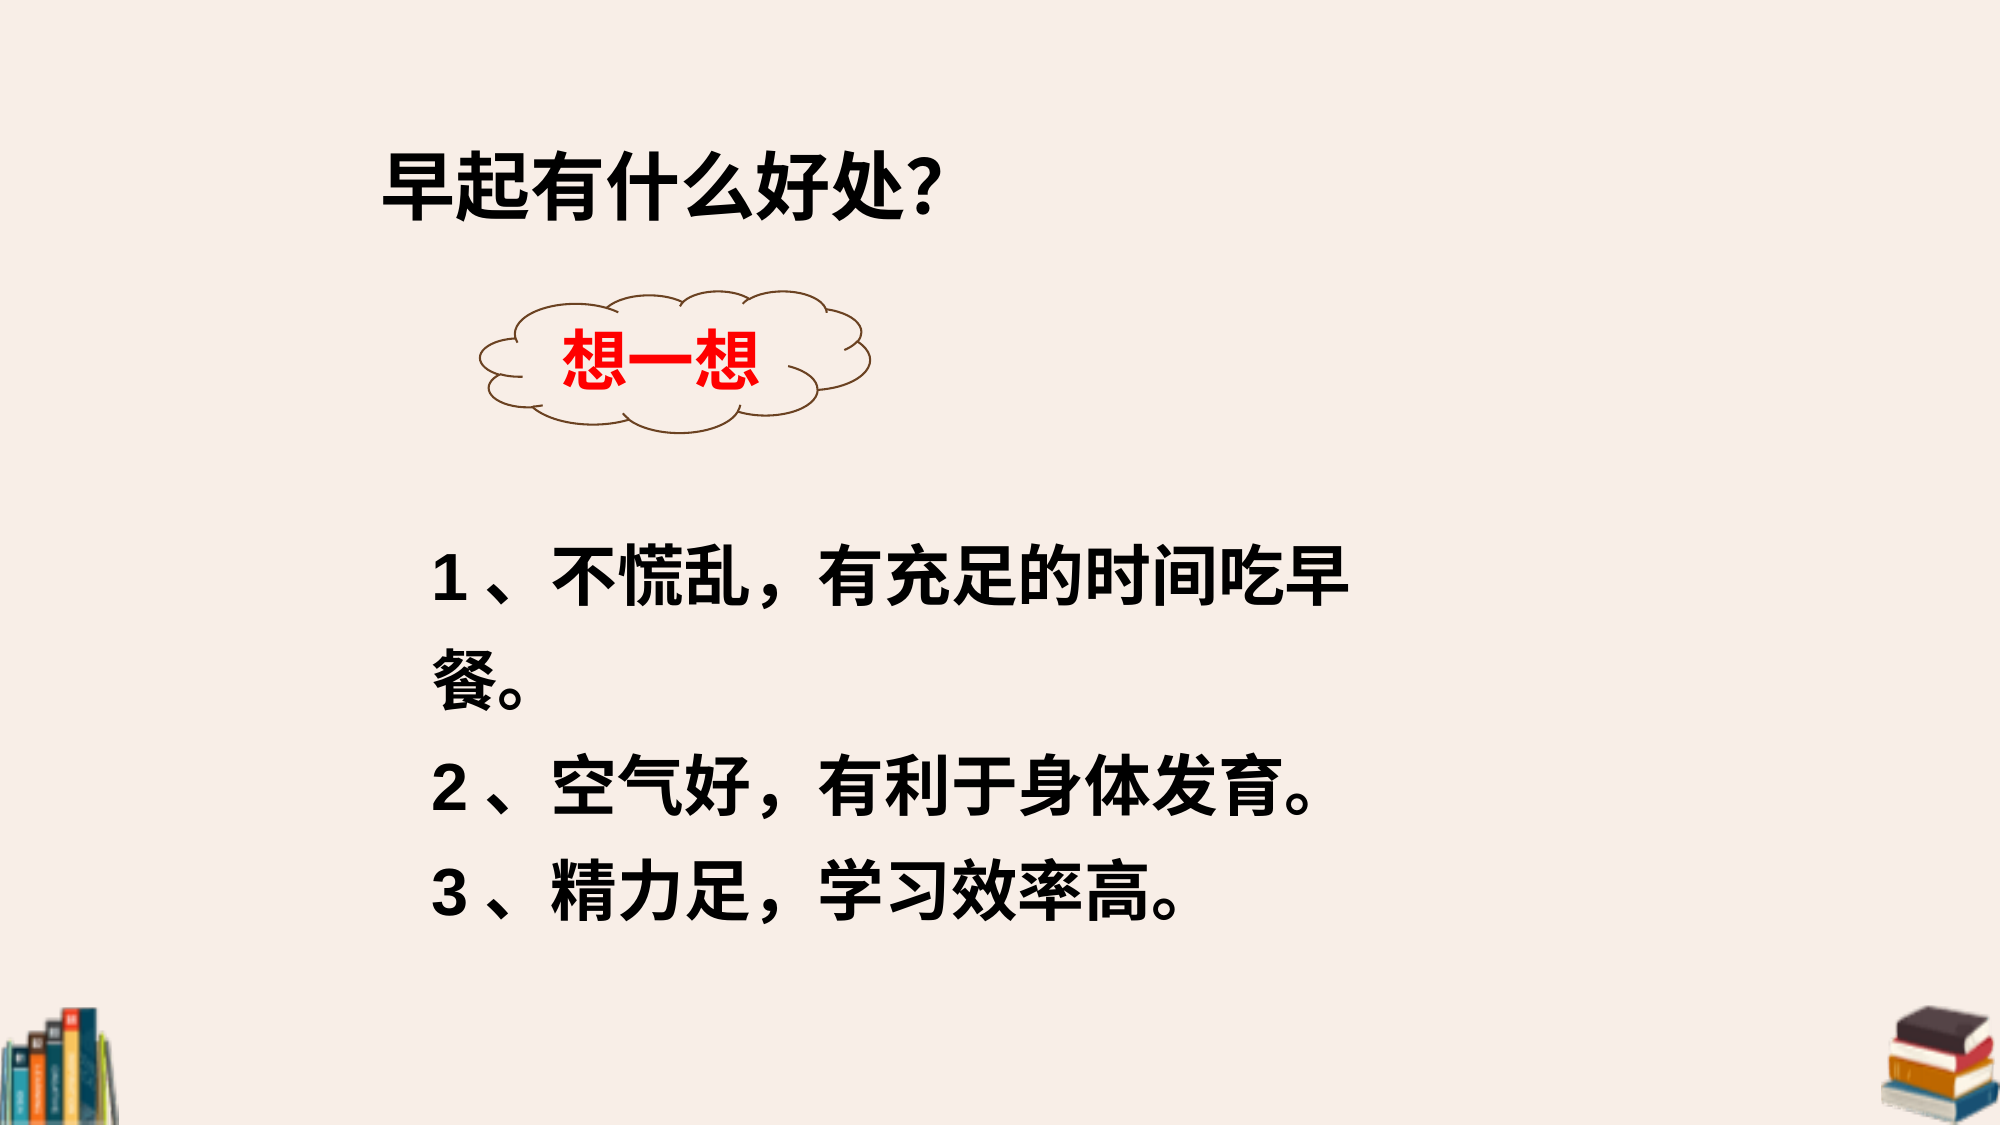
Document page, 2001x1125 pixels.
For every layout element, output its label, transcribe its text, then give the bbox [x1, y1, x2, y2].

text_box 1、不慌乱，有充足的时间吃早餐。 2、空气好，有利于身体发育。 3、精力足，学习效率高。 [416, 501, 1434, 937]
text_box 早起有什么好处？ [365, 131, 1093, 237]
picture [1881, 1005, 2000, 1125]
text_box 想一想 [479, 291, 871, 434]
picture [0, 1006, 119, 1125]
